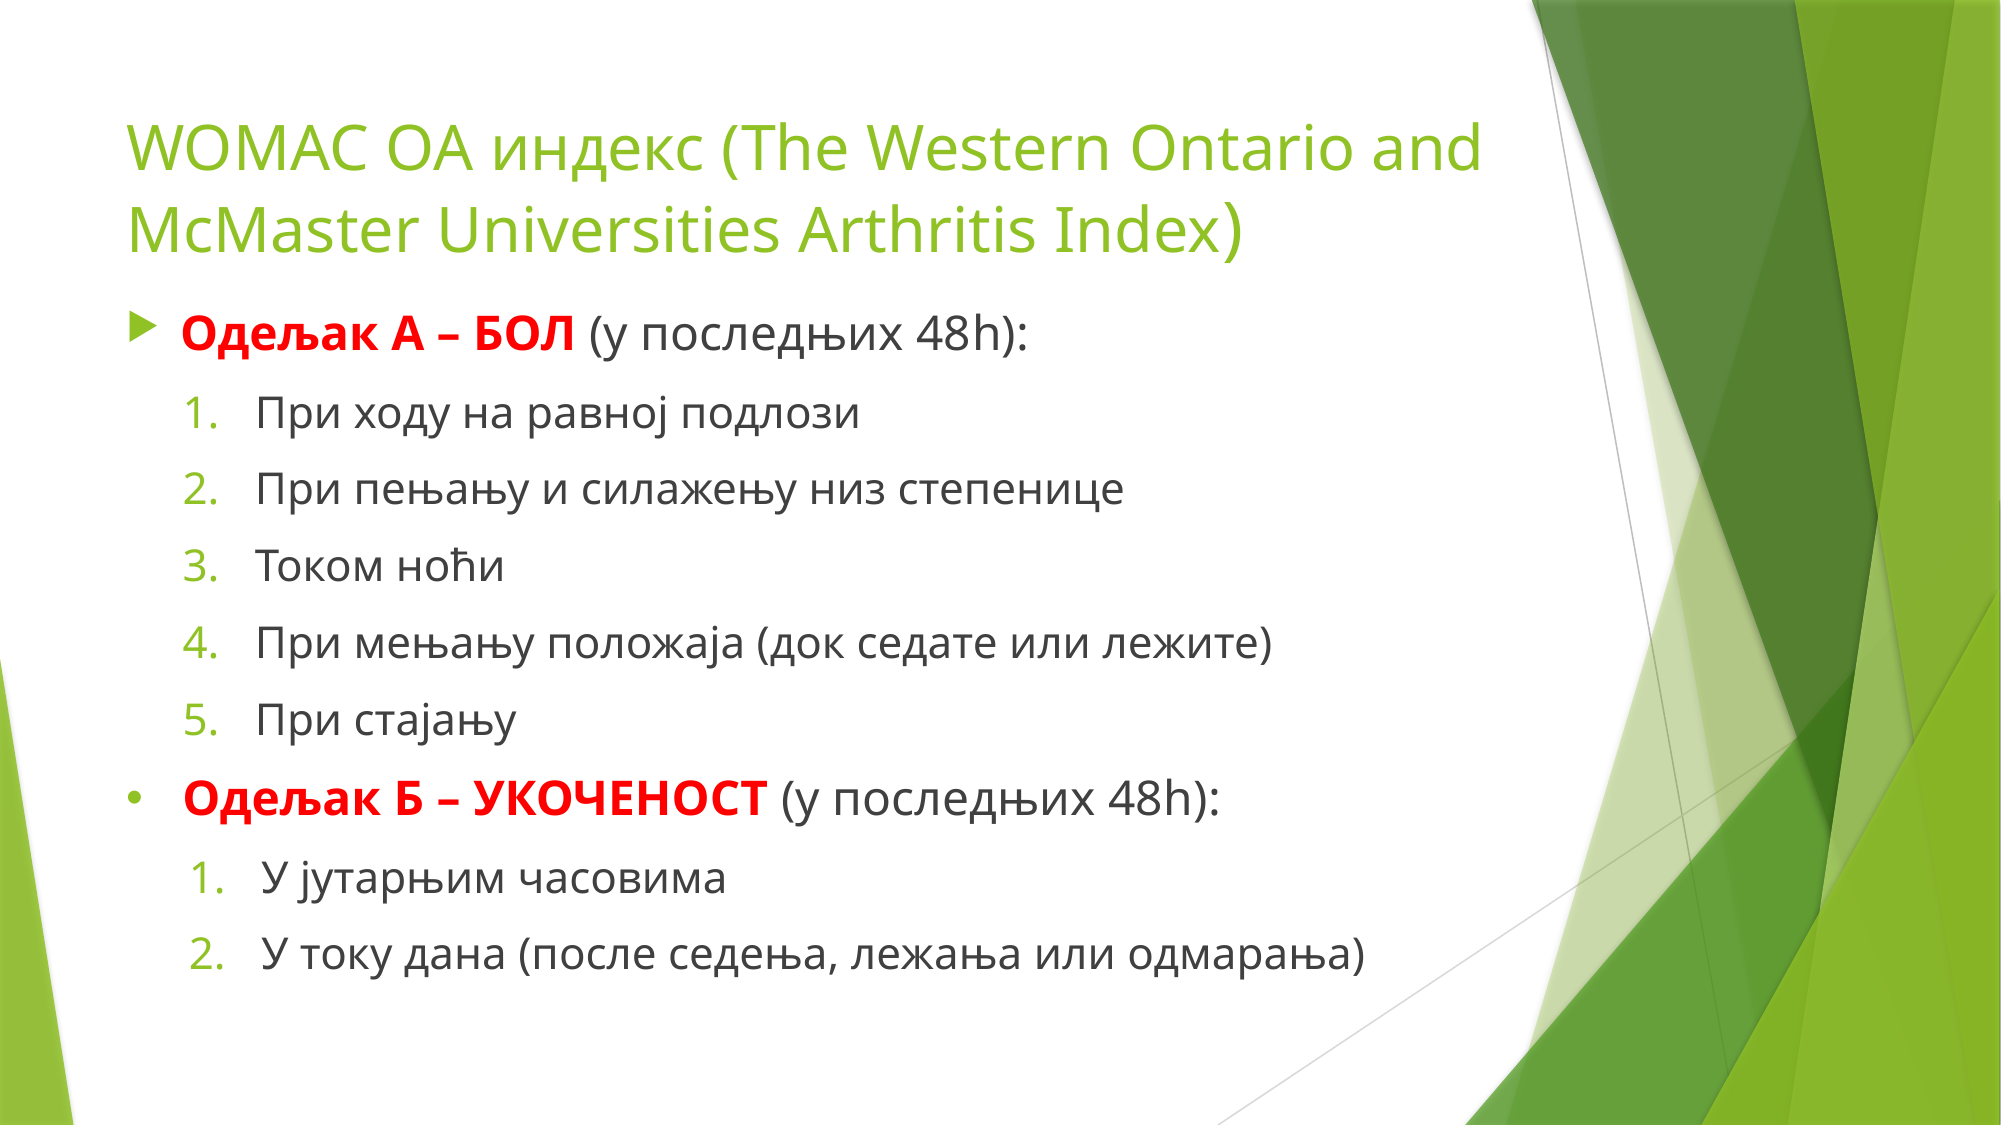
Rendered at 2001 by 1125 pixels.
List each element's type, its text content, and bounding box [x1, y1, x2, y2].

title WOMAC ОА индекс (The Western Ontario and McMaster Universities Arthritis Index) [111, 99, 1522, 295]
list Одељак А – БОЛ (у последњих 48h): При ходу на равној подлози При пењању и силажењу низ степенице Током ноћи При мењању положаја (док седате или лежите) При стајању Одељак Б – УКОЧЕНОСТ (у последњих 48h): У јутарњим часовима У току дана (после седења, лежања или одмарања) [111, 295, 1522, 992]
